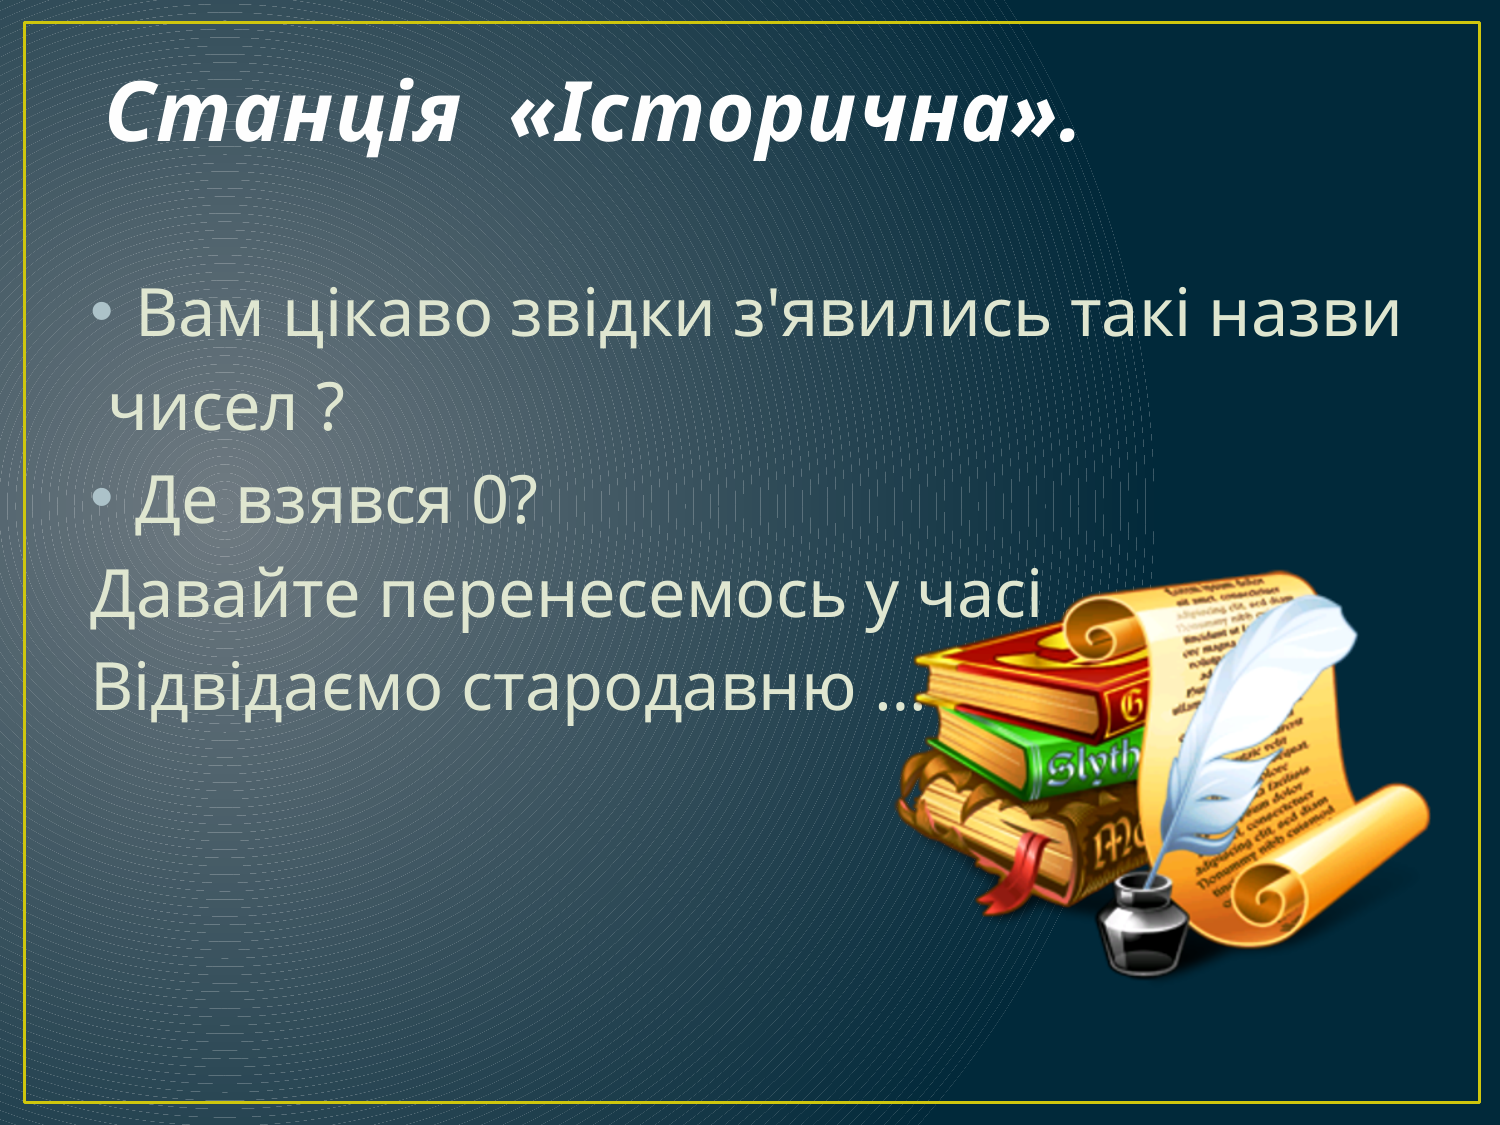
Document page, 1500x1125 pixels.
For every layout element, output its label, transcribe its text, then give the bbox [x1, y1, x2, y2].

title Станція «Історична». [89, 78, 1440, 266]
picture [879, 491, 1430, 1055]
picture [924, 1060, 938, 1068]
list Вам цікаво звідки з'явились такі назви чисел ? Де взявся 0? Давайте перенесемось у часі … Відвідаємо стародавню … [75, 262, 1425, 1005]
